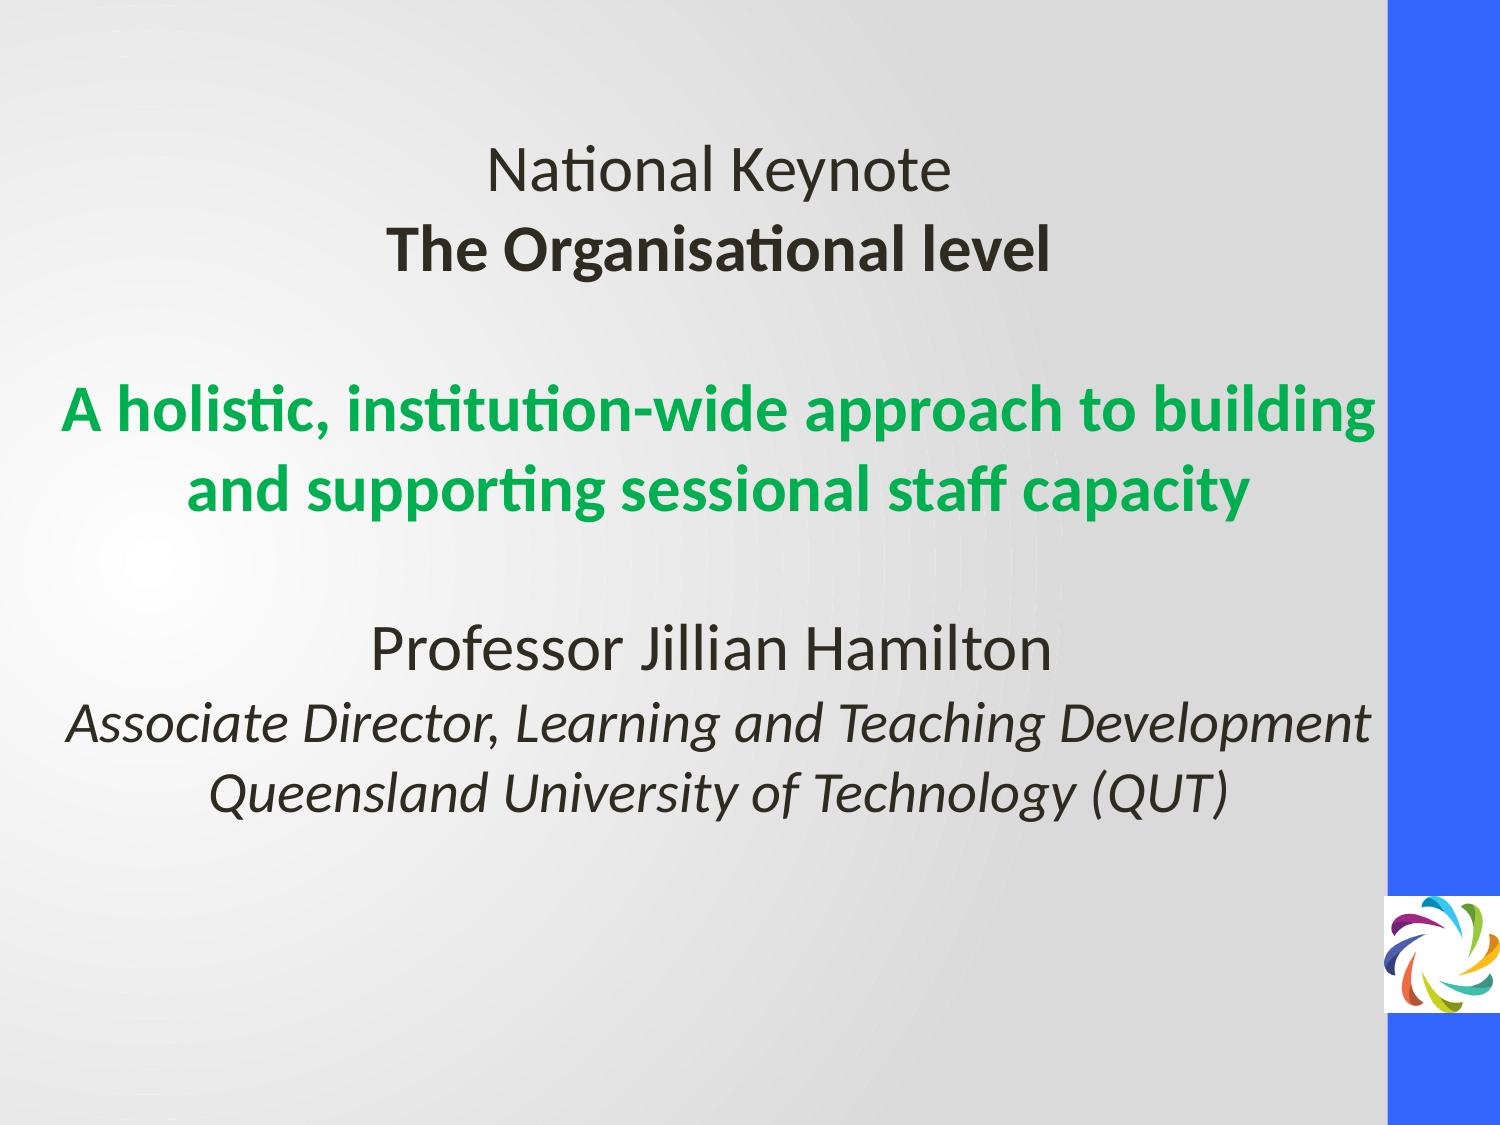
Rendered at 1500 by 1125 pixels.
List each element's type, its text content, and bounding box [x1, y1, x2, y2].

text_box National Keynote The Organisational level A holistic, institution-wide approach to building and supporting sessional staff capacity Professor Jillian Hamilton Associate Director, Learning and Teaching Development Queensland University of Technology (QUT) [39, 117, 1400, 832]
picture [1384, 896, 1500, 1013]
